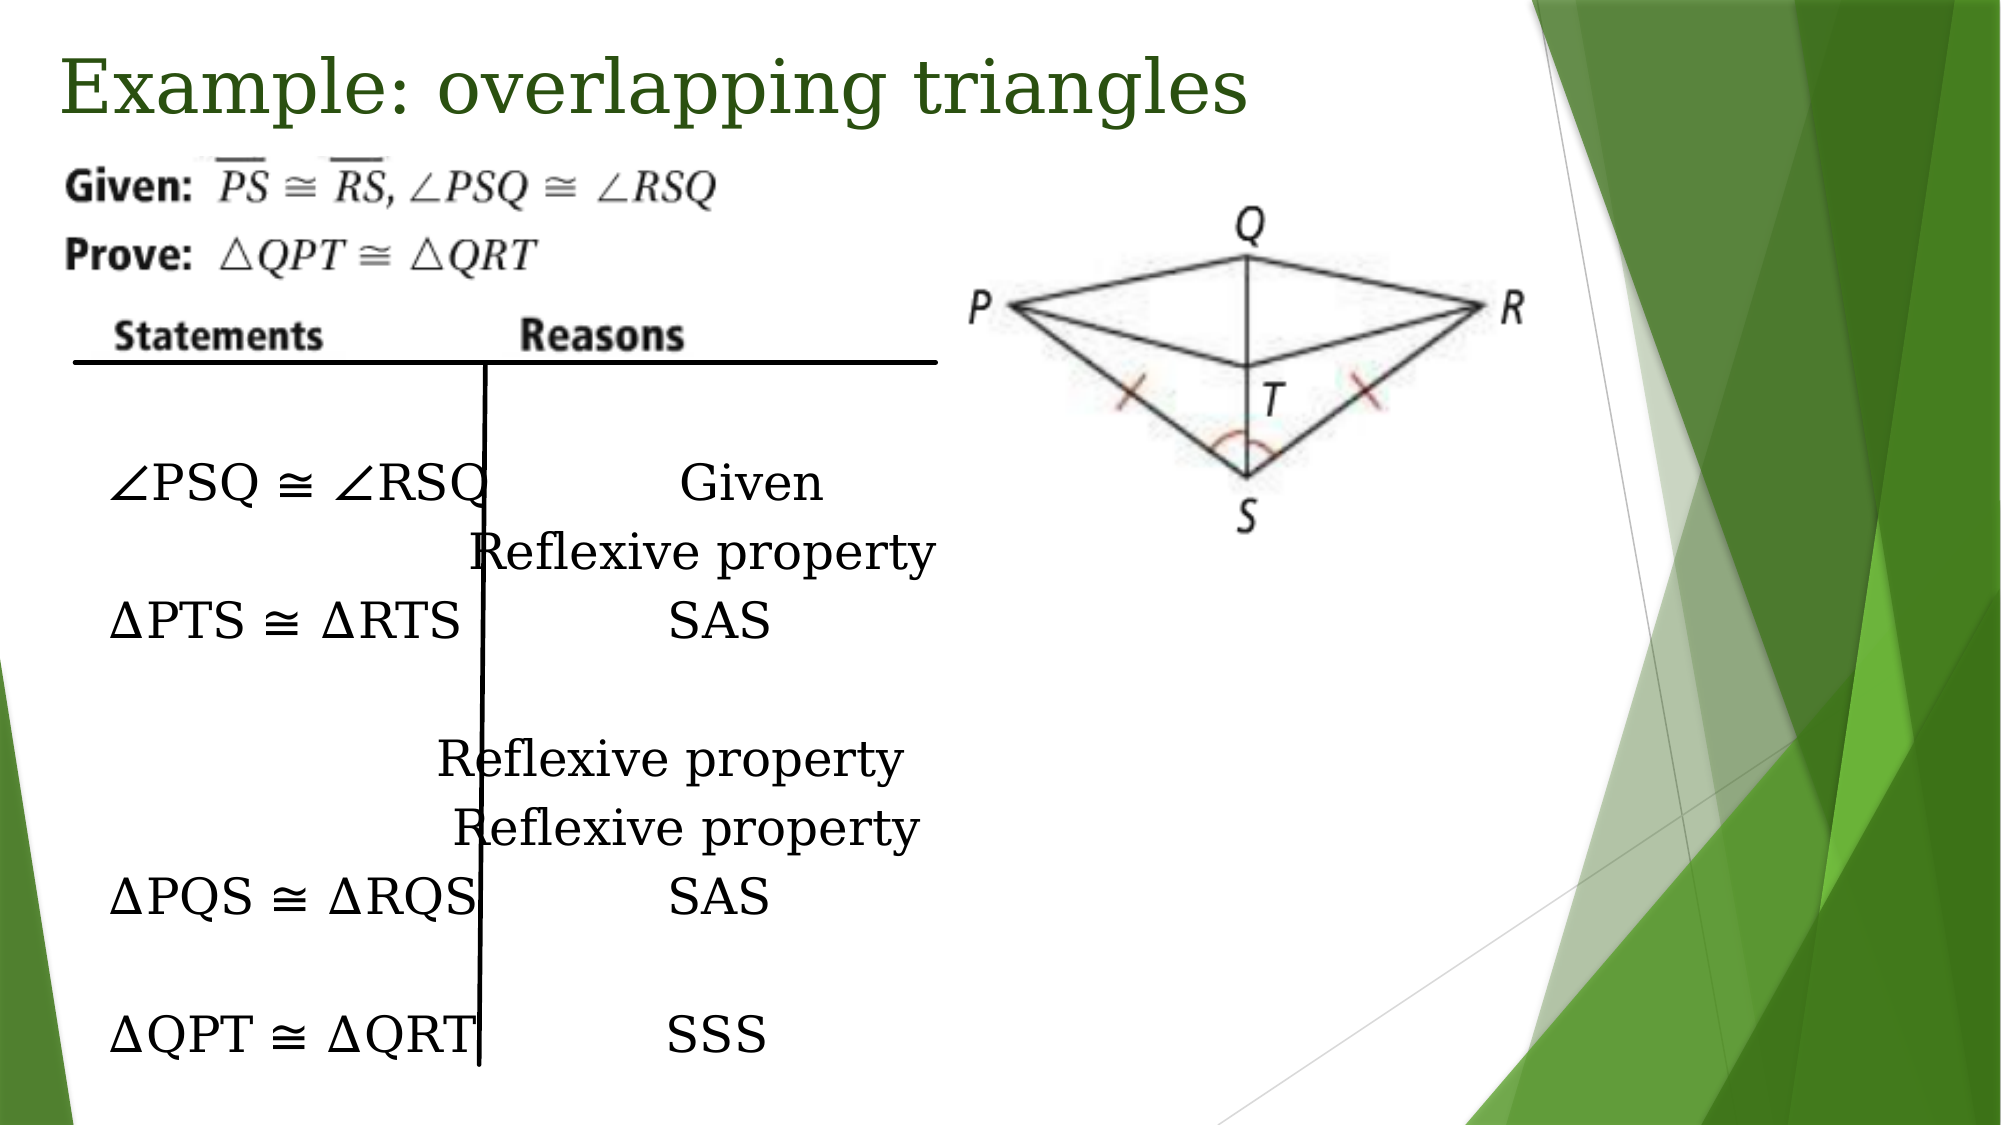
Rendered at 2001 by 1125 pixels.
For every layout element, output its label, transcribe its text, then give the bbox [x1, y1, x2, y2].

picture [57, 155, 730, 295]
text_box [74, 308, 937, 1066]
title Example: overlapping triangles [43, 30, 1687, 230]
picture [935, 178, 1539, 552]
